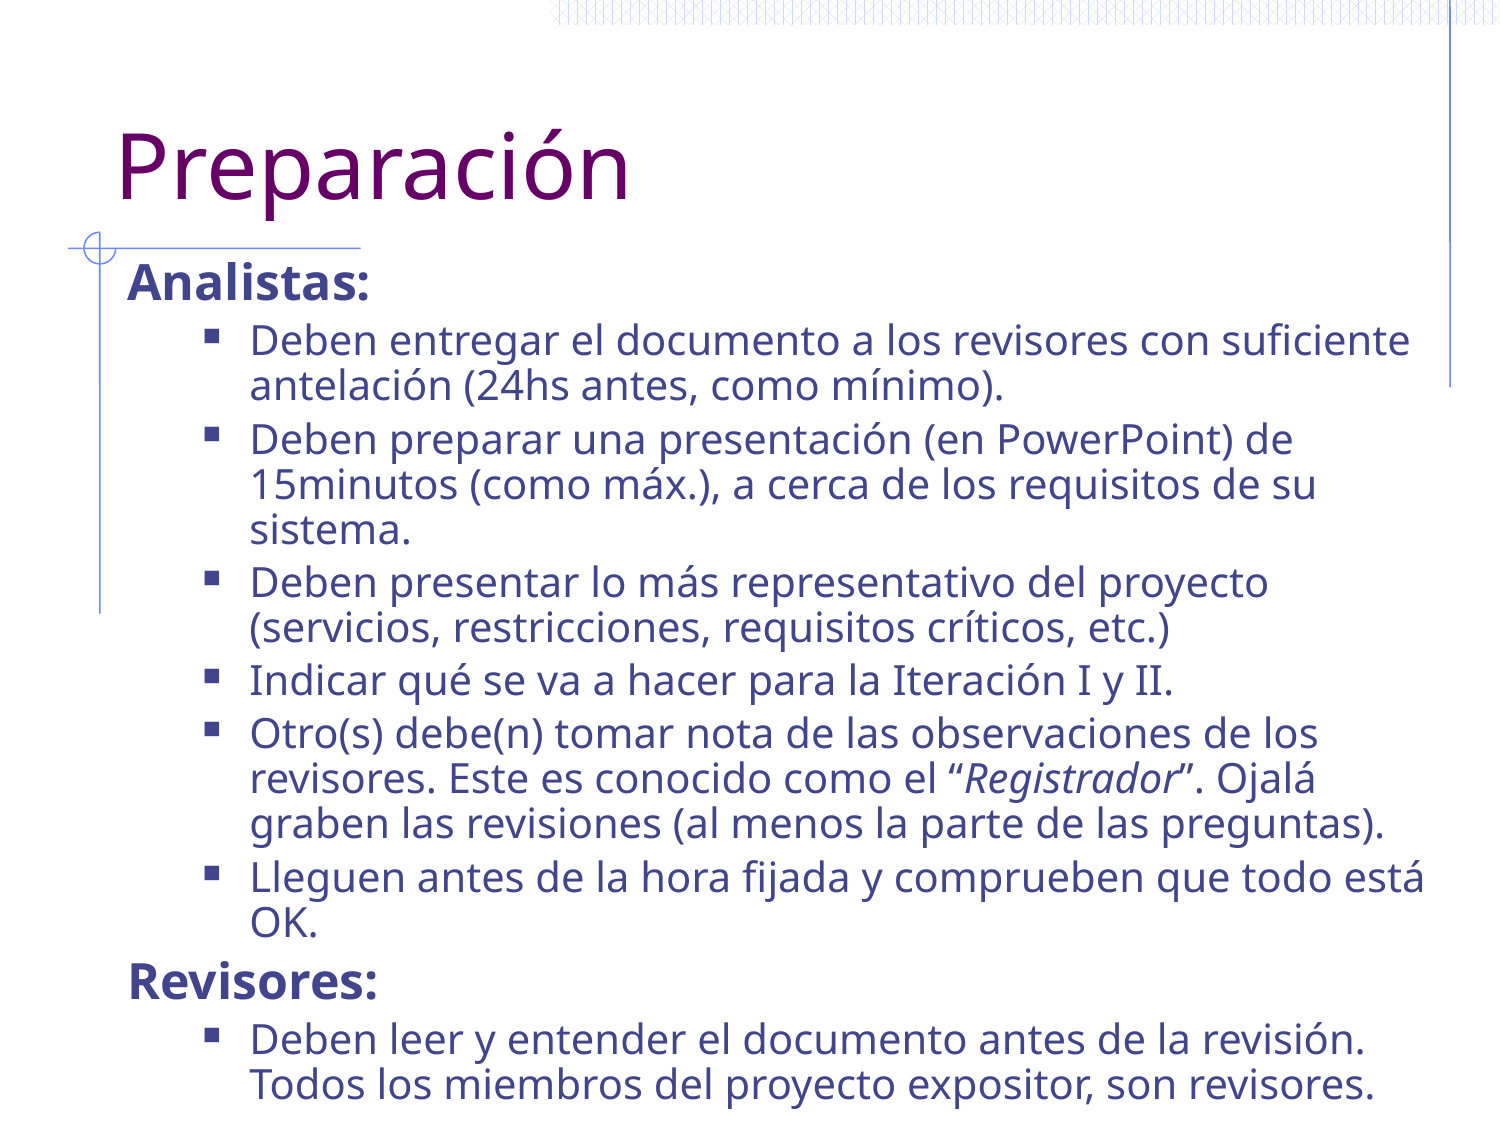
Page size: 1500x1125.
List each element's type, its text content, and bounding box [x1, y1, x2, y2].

list Analistas: Deben entregar el documento a los revisores con suficiente antelación (24hs antes, como mínimo). Deben preparar una presentación (en PowerPoint) de 15minutos (como máx.), a cerca de los requisitos de su sistema. Deben presentar lo más representativo del proyecto (servicios, restricciones, requisitos críticos, etc.) Indicar qué se va a hacer para la Iteración I y II. Otro(s) debe(n) tomar nota de las observaciones de los revisores. Este es conocido como el “Registrador”. Ojalá graben las revisiones (al menos la parte de las preguntas). Lleguen antes de la hora fijada y comprueben que todo está OK. Revisores: Deben leer y entender el documento antes de la revisión. Todos los miembros del proyecto expositor, son revisores. [112, 249, 1463, 1125]
title Preparación [99, 37, 1376, 226]
